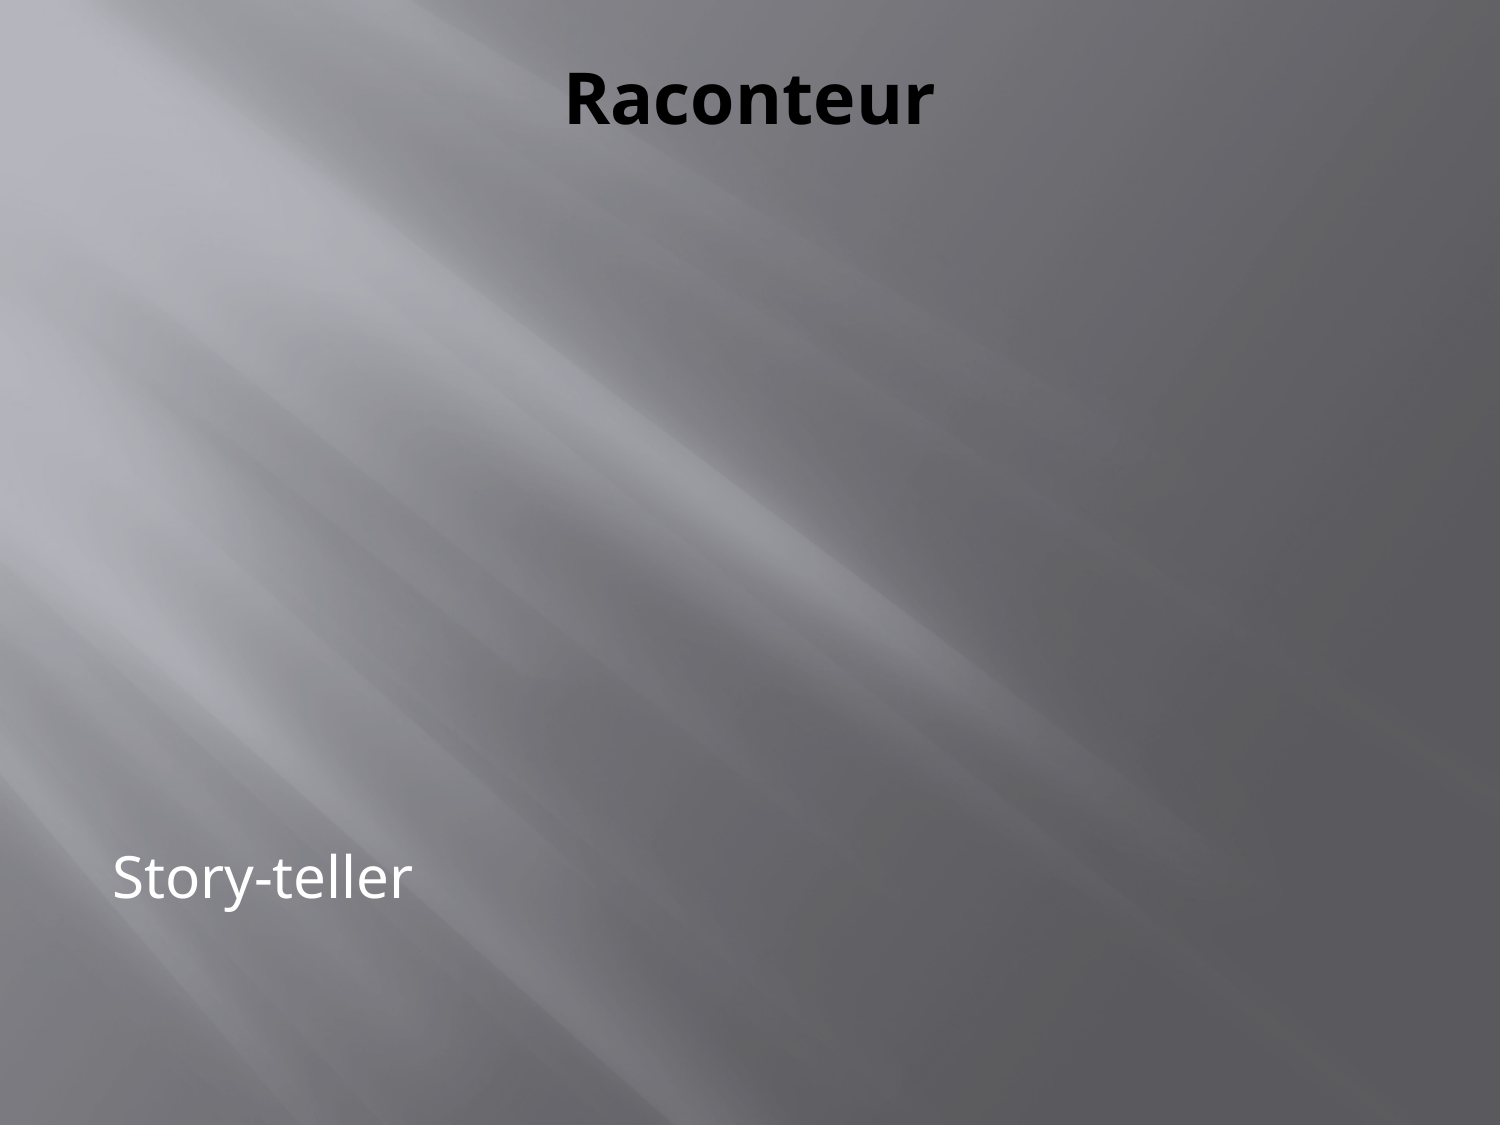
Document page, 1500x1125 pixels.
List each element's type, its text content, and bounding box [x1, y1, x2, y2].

list Story-teller [75, 262, 1425, 1035]
title Raconteur [75, 45, 1425, 233]
